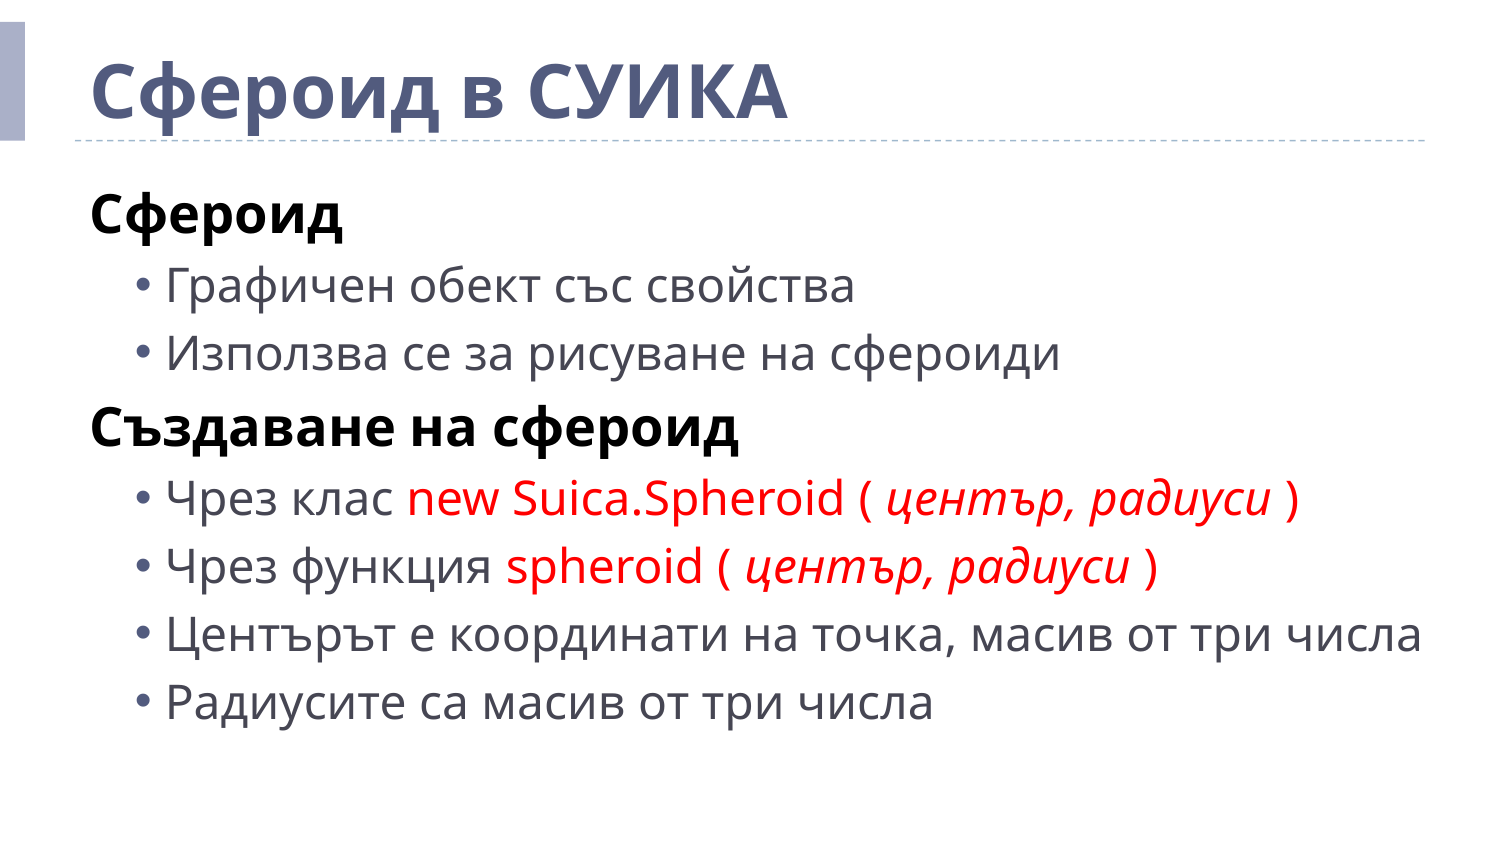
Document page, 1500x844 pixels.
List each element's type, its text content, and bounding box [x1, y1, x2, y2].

list Сфероид Графичен обект със свойства Използва се за рисуване на сфероиди Създаване на сфероид Чрез клас new Suica.Spheroid ( център, радиуси ) Чрез функция spheroid ( център, радиуси ) Центърът е координати на точка, масив от три числа Радиусите са масив от три числа [75, 171, 1475, 835]
title Сфероид в СУИКА [75, 18, 1475, 141]
